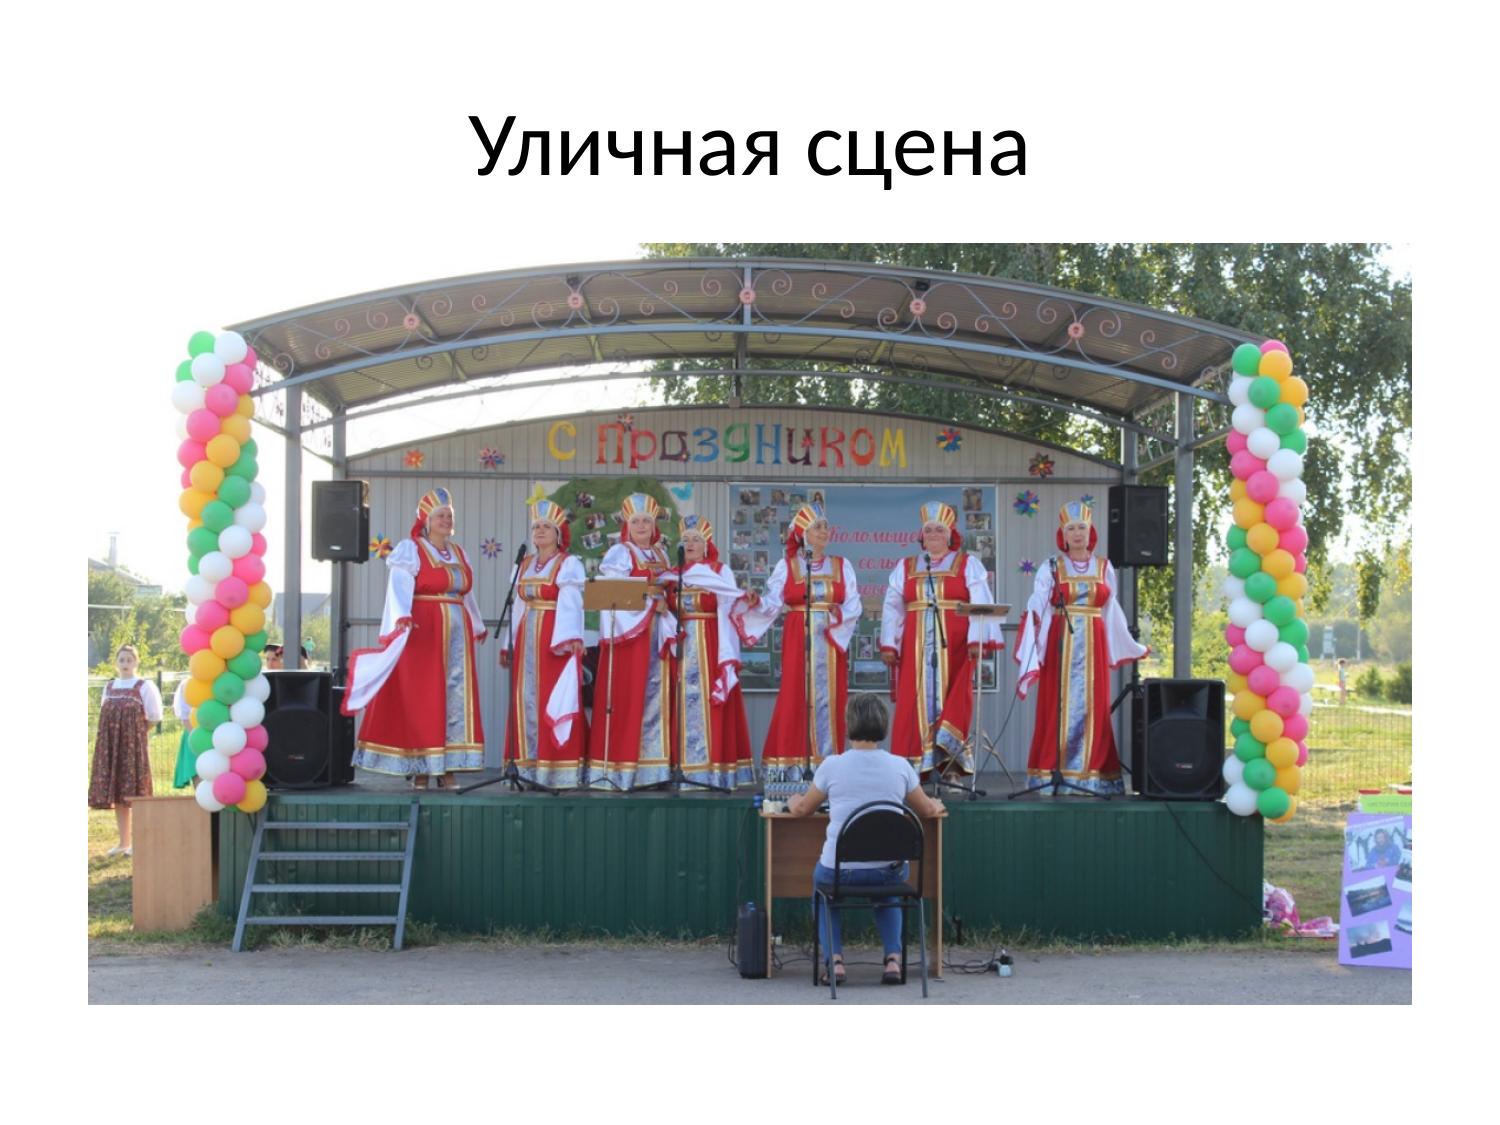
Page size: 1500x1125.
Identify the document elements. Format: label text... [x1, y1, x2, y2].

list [87, 243, 1413, 1006]
title Уличная сцена [75, 45, 1425, 233]
